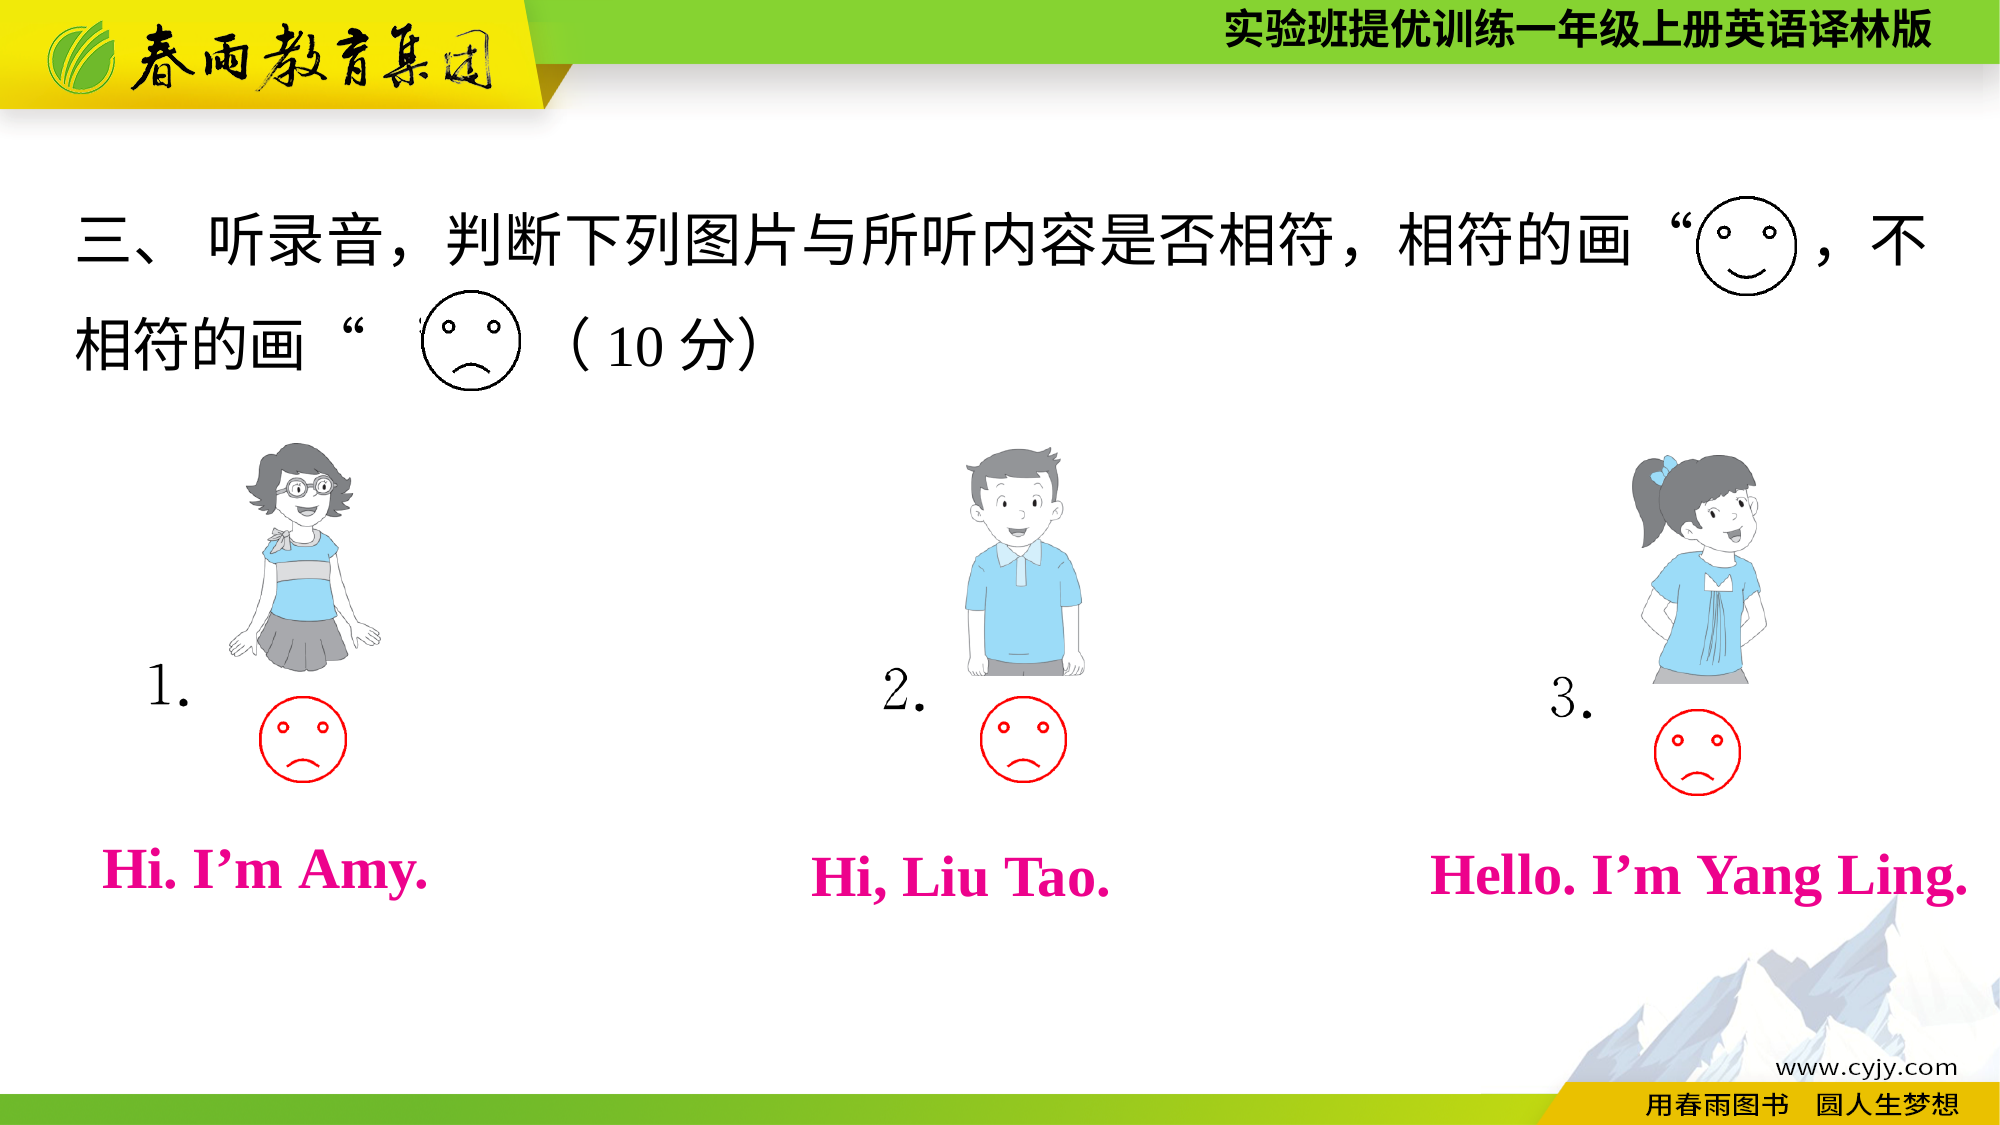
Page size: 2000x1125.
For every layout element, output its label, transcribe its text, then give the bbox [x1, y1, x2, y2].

text_box Hello. I’m Yang Ling. [1415, 829, 1985, 914]
picture [0, 0, 2000, 1125]
text_box Hi, Liu Tao. [796, 831, 1126, 916]
list 三、 听录音，判断下列图片与所听内容是否相符，相符的画“ ”，不相符的画“ ”。（10分） [59, 160, 1944, 375]
text_box Hi. I’m Amy. [87, 822, 444, 908]
